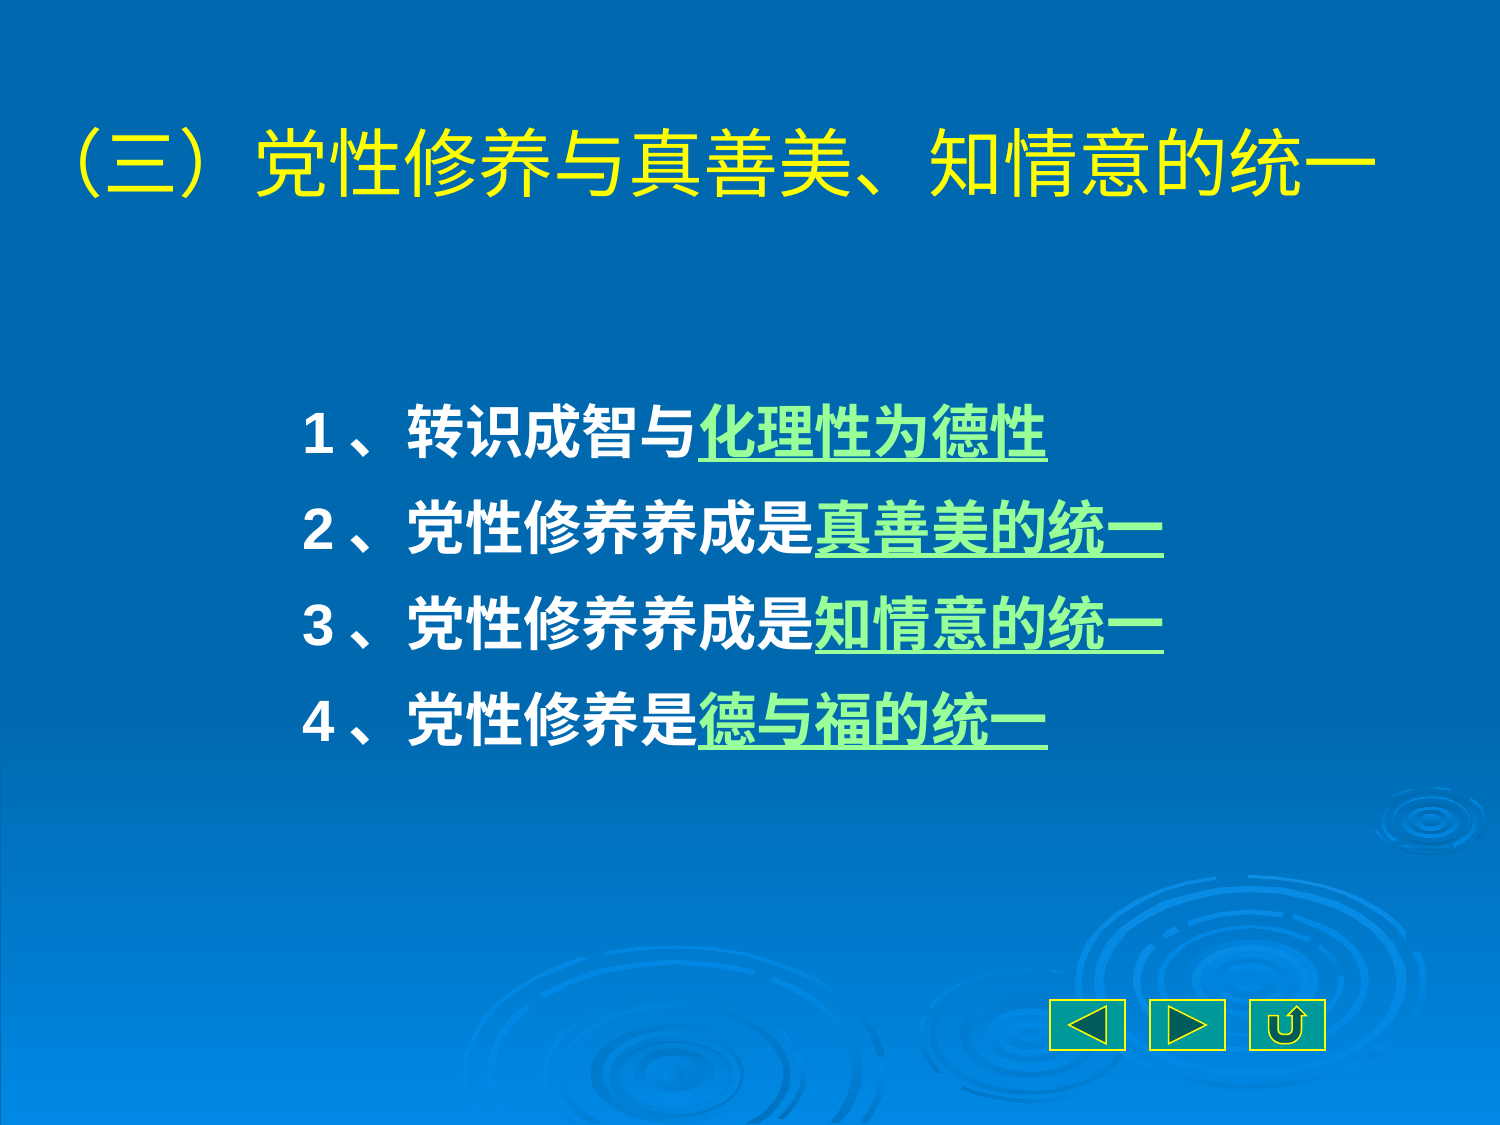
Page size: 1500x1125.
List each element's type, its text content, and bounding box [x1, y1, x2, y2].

list 1、转识成智与化理性为德性 2、党性修养养成是真善美的统一 3、党性修养养成是知情意的统一 4、党性修养是德与福的统一 [287, 387, 1338, 751]
text_box [1049, 999, 1125, 1051]
text_box [1249, 999, 1325, 1051]
text_box [1149, 999, 1225, 1051]
title （三）党性修养与真善美、知情意的统一 [0, 112, 1426, 300]
